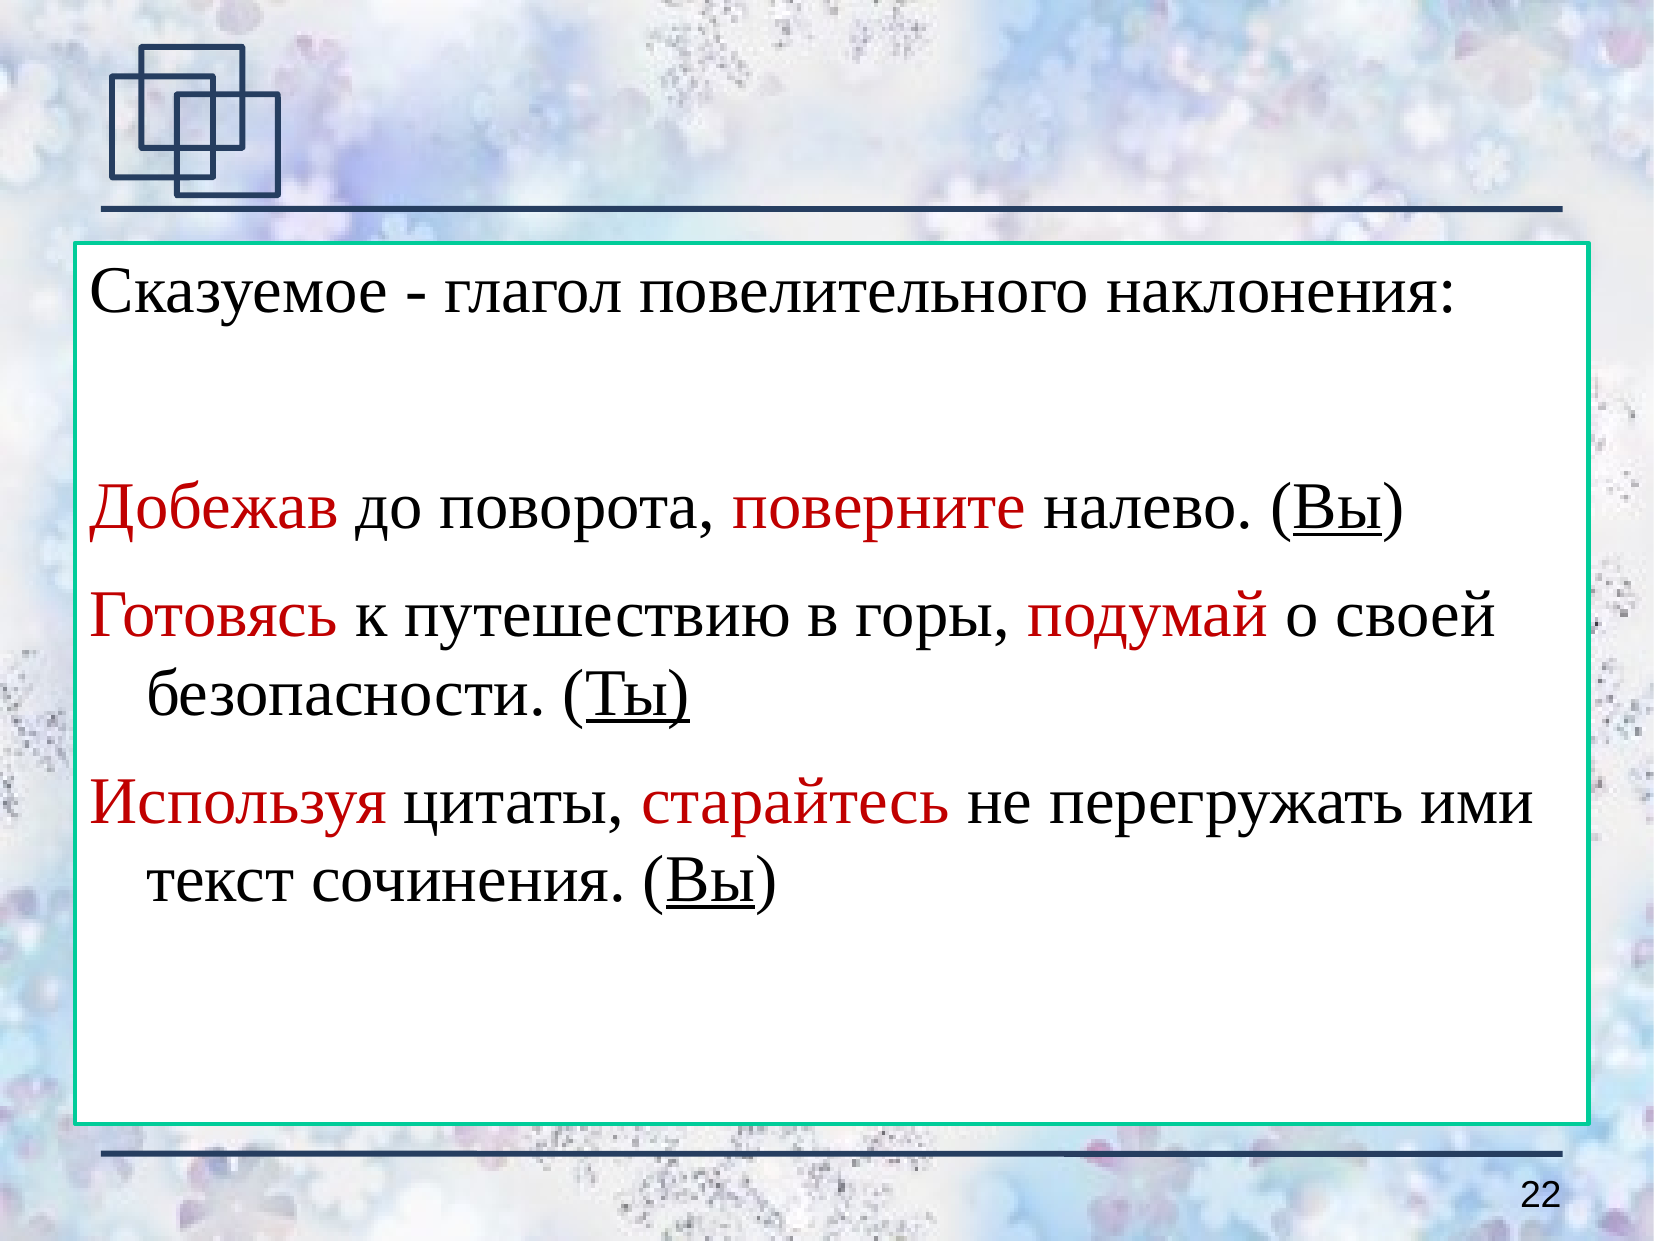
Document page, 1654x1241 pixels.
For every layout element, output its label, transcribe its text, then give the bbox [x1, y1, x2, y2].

picture [0, 0, 1654, 1241]
text_box Сказуемое - глагол повелительного наклонения: Добежав до поворота, поверните налево. (Вы) Готовясь к путешествию в горы, подумай о своей безопасности. (Ты) Используя цитаты, старайтесь не перегружать ими текст сочинения. (Вы) [73, 241, 1591, 1126]
